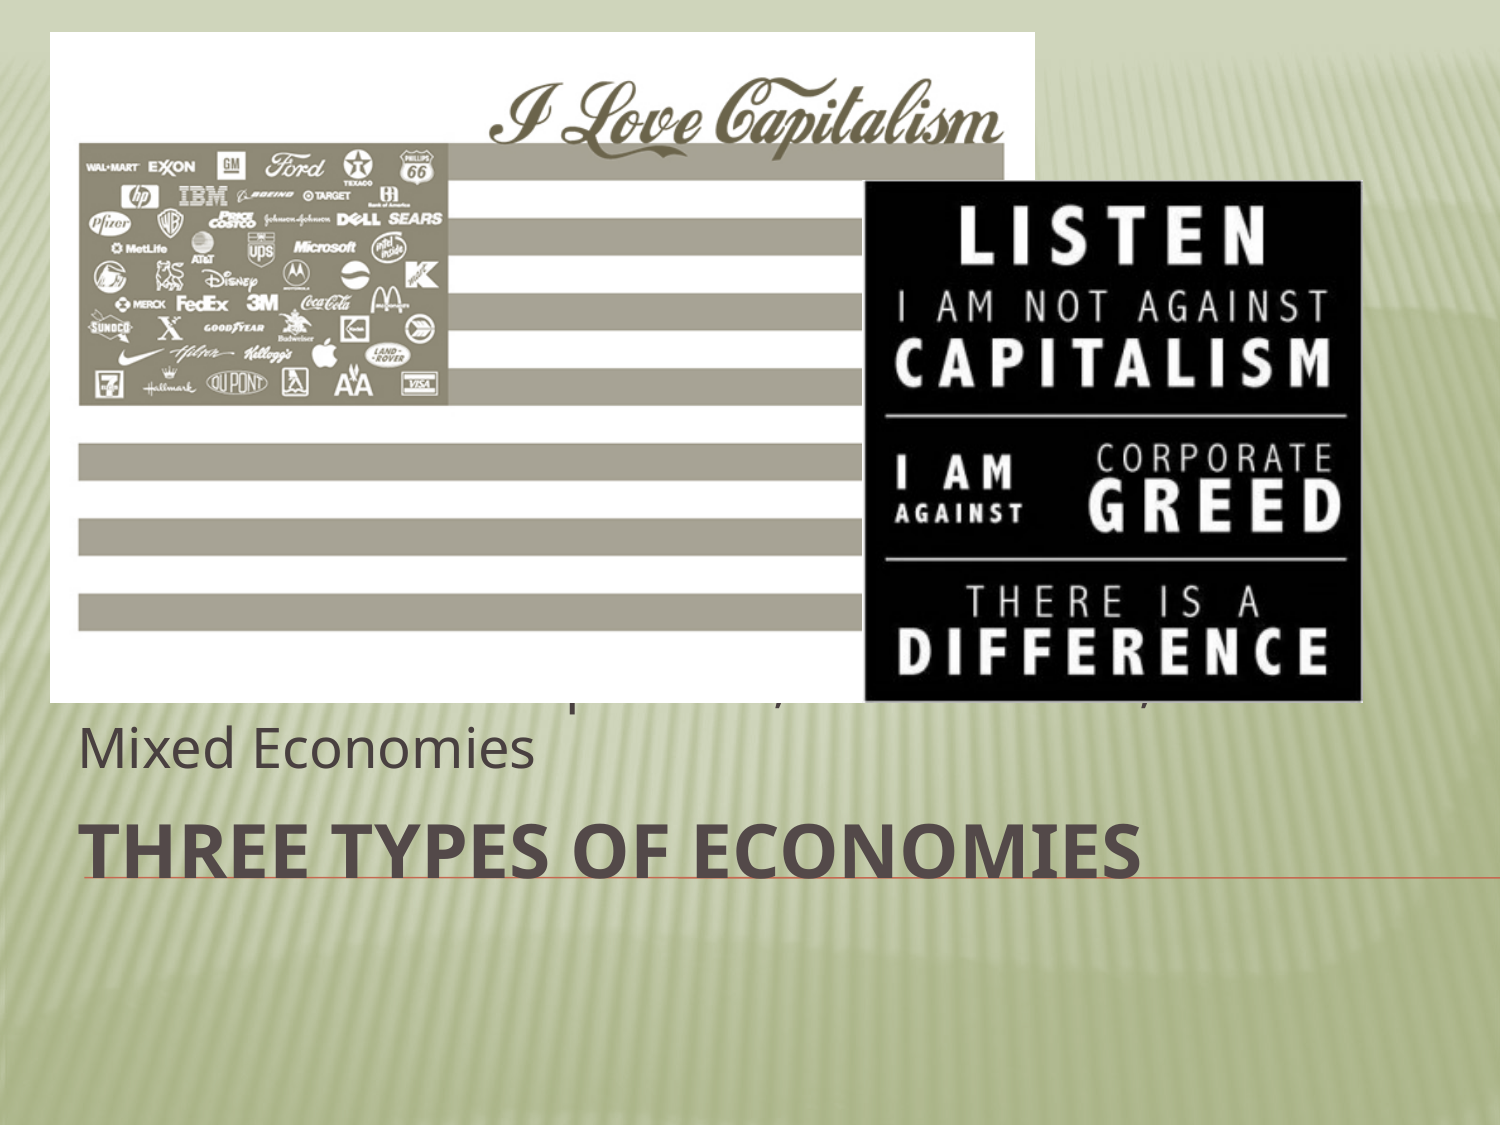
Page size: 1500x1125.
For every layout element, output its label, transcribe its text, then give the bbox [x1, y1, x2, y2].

subtitle Economics 101: Capitalism, Communism, and Mixed Economies [62, 637, 1450, 788]
picture [49, 32, 1363, 704]
title Three types of economies [62, 796, 1450, 997]
